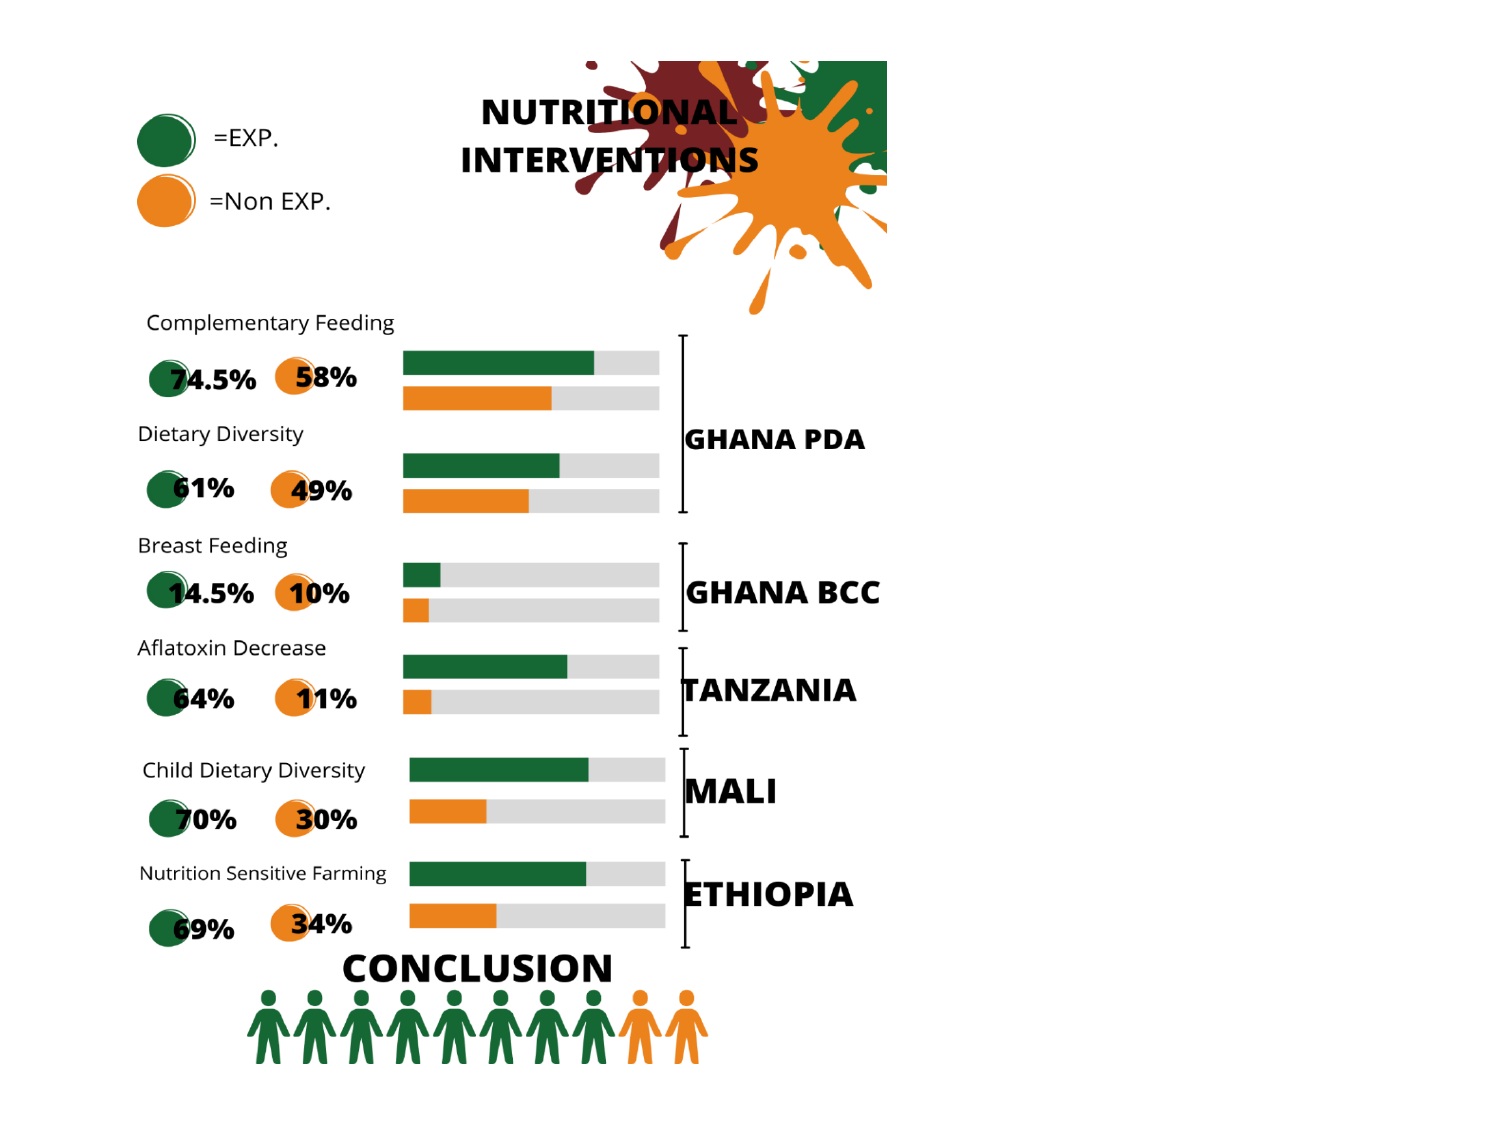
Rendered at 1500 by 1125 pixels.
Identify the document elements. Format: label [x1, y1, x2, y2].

picture [136, 61, 888, 1064]
